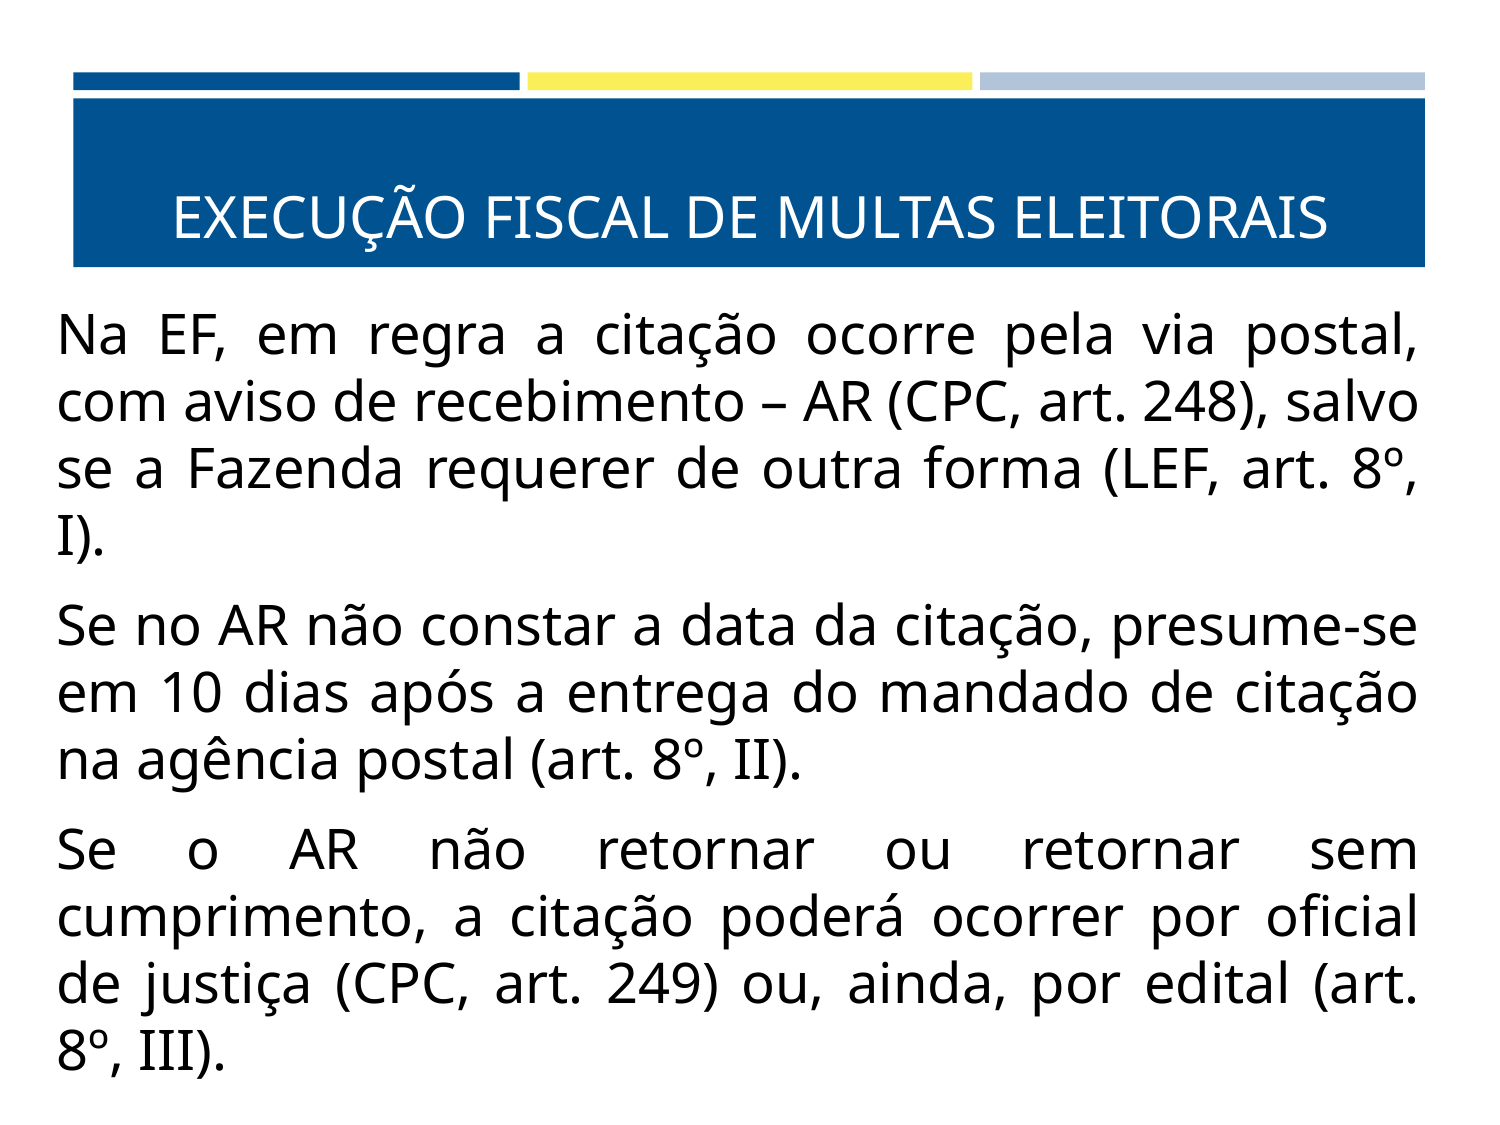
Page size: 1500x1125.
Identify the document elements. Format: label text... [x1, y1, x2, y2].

title EXECUÇÃO FISCAL DE MULTAS ELEITORAIS [95, 112, 1406, 259]
list Na EF, em regra a citação ocorre pela via postal, com aviso de recebimento – AR (CPC, art. 248), salvo se a Fazenda requerer de outra forma (LEF, art. 8º, I). Se no AR não constar a data da citação, presume-se em 10 dias após a entrega do mandado de citação na agência postal (art. 8º, II). Se o AR não retornar ou retornar sem cumprimento, a citação poderá ocorrer por oficial de justiça (CPC, art. 249) ou, ainda, por edital (art. 8º, III). [41, 290, 1436, 1094]
